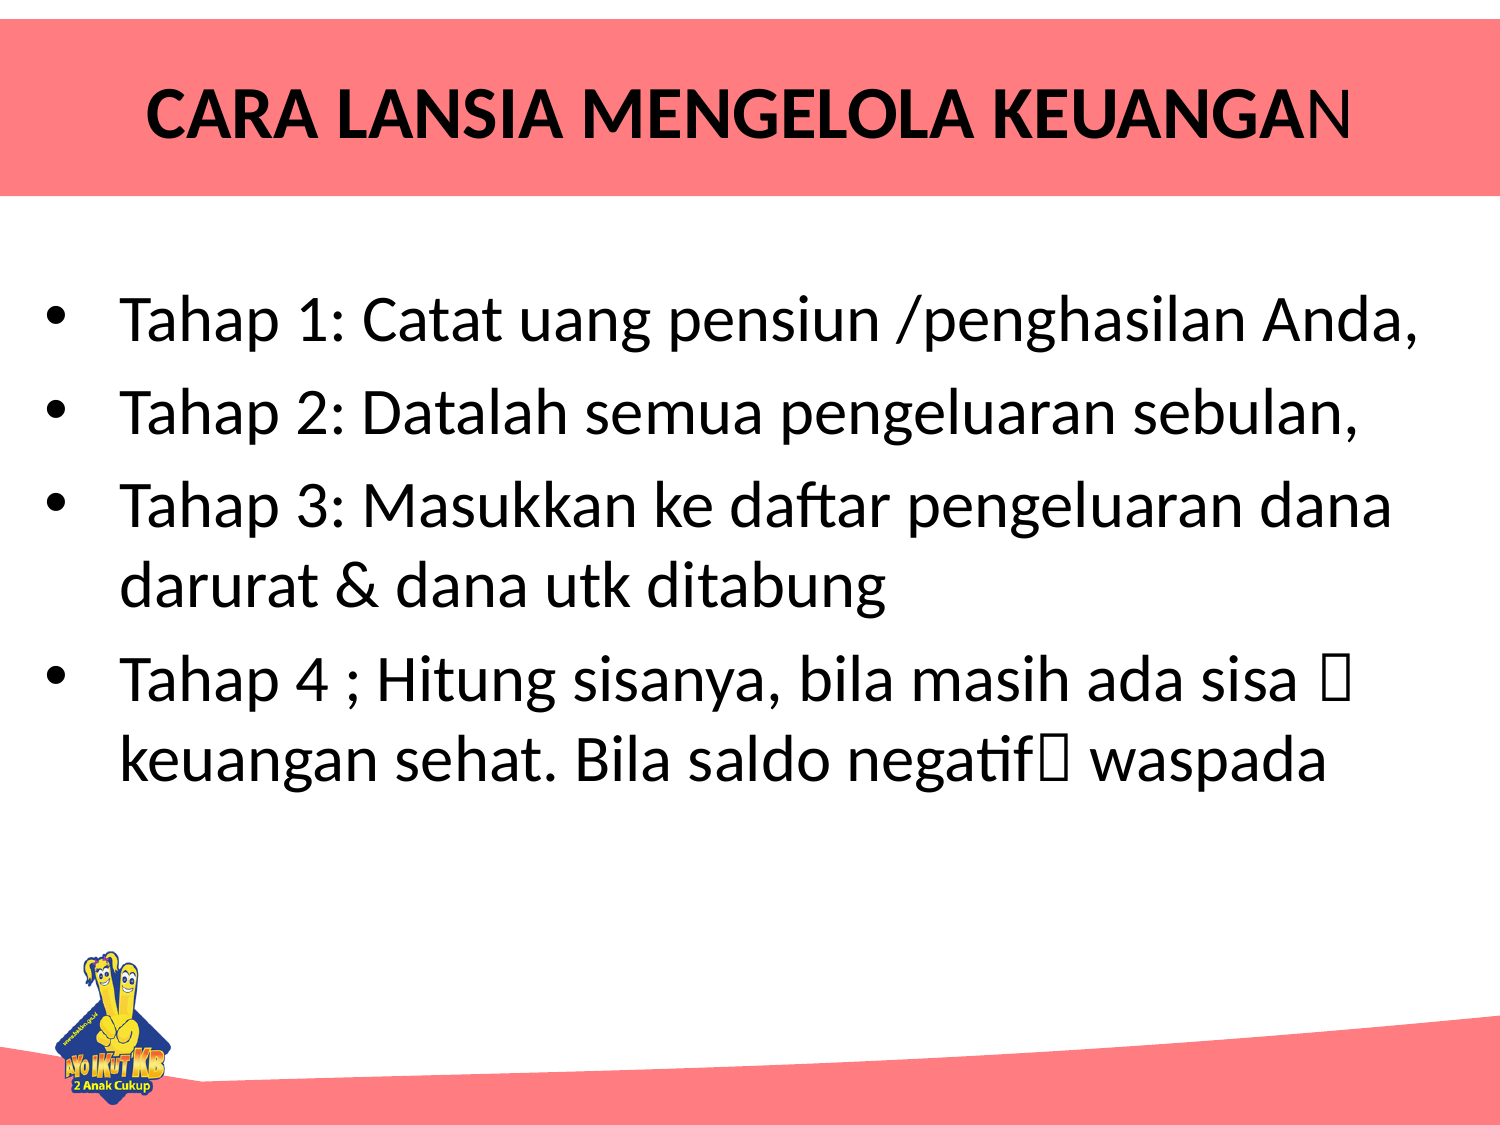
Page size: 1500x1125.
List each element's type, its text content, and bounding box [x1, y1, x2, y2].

picture [53, 1024, 172, 1105]
title CARA LANSIA MENGELOLA KEUANGAN [29, 44, 1471, 173]
list Tahap 1: Catat uang pensiun /penghasilan Anda, Tahap 2: Datalah semua pengeluaran sebulan, Tahap 3: Masukkan ke daftar pengeluaran dana darurat & dana utk ditabung Tahap 4 ; Hitung sisanya, bila masih ada sisa  keuangan sehat. Bila saldo negatif waspada [29, 267, 1471, 1024]
